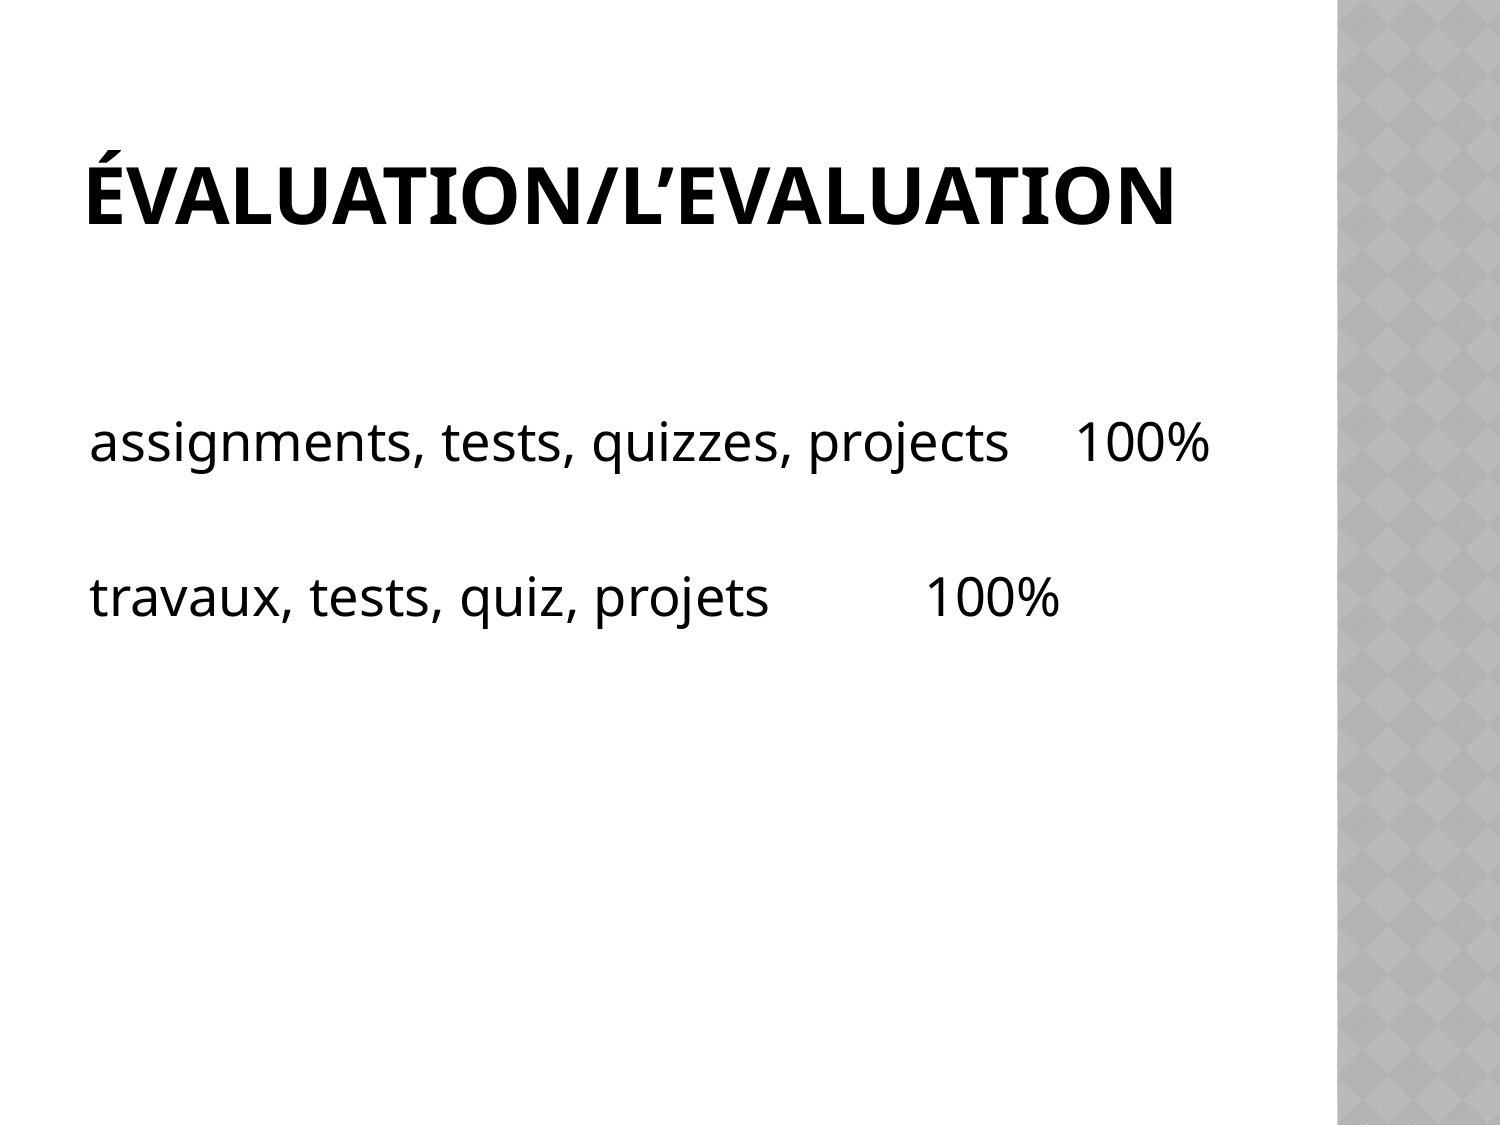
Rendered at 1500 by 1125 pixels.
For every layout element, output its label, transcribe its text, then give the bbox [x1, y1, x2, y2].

title Évaluation/l’evaluation [75, 52, 1263, 240]
list assignments, tests, quizzes, projects 100% travaux, tests, quiz, projets 100% [75, 399, 1263, 1059]
